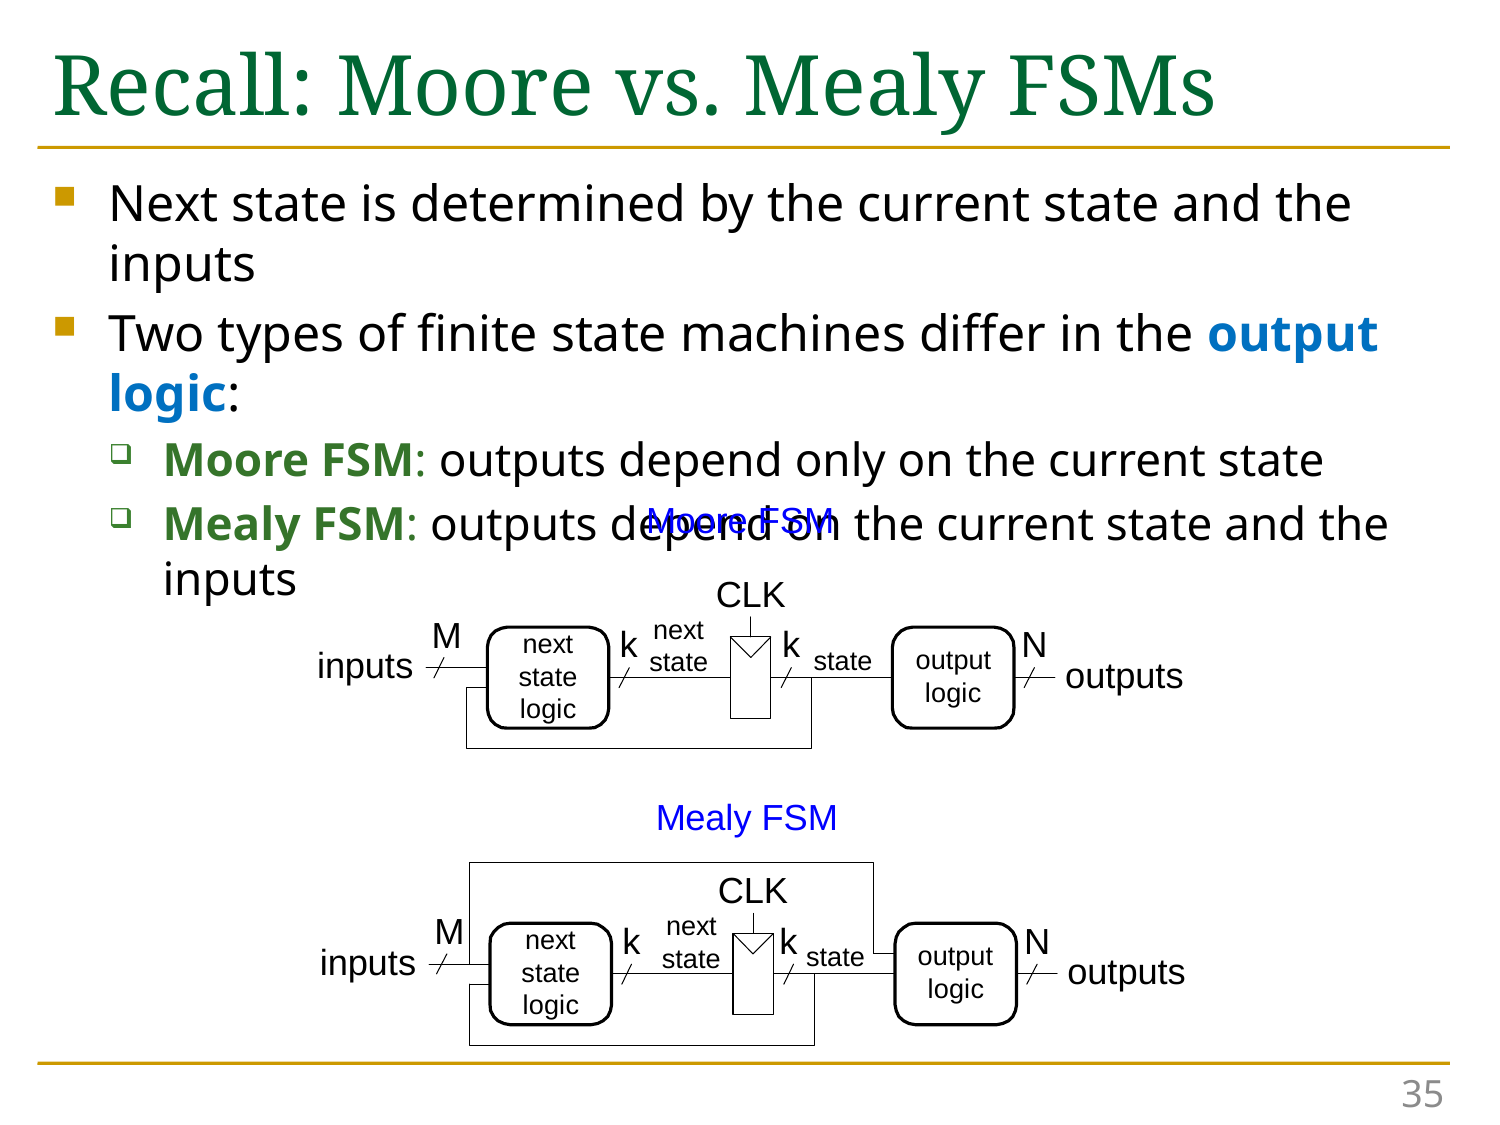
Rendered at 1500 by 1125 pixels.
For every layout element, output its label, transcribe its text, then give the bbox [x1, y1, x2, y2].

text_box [287, 477, 1213, 1051]
title Recall: Moore vs. Mealy FSMs [37, 24, 1450, 163]
slide_number 35 [1121, 1066, 1460, 1125]
list Next state is determined by the current state and the inputs Two types of finite state machines differ in the output logic: Moore FSM: outputs depend only on the current state Mealy FSM: outputs depend on the current state and the inputs [37, 163, 1450, 1016]
